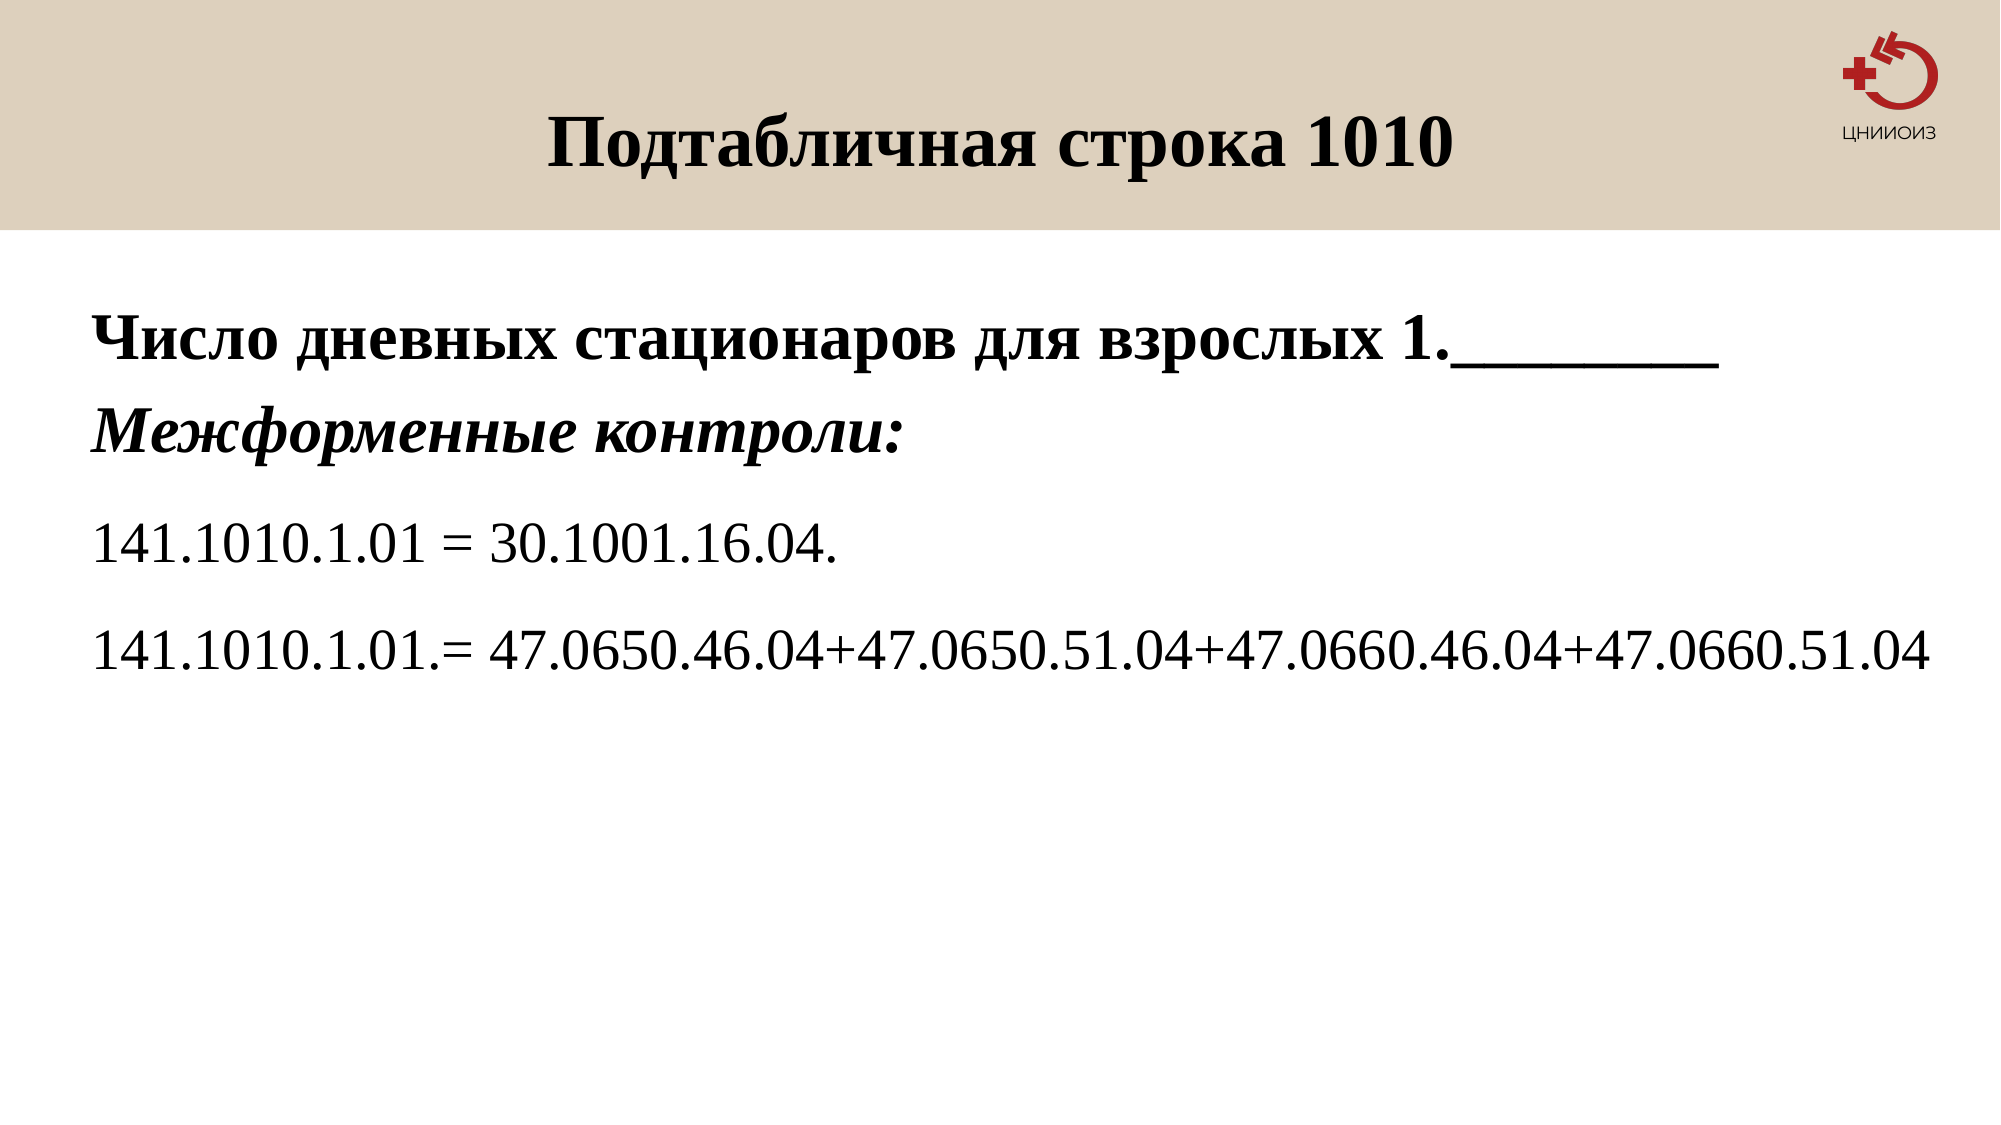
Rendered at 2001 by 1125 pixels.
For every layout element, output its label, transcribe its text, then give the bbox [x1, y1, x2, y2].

picture [1843, 31, 1938, 142]
text_box Подтабличная строка 1010 [326, 42, 1677, 231]
text_box [0, 0, 2000, 231]
text_box Число дневных стационаров для взрослых 1.________ Межформенные контроли: 141.1010.1.01 = 30.1001.16.04. 141.1010.1.01.= 47.0650.46.04+47.0650.51.04+47.0660.46.04+47.0660.51.04 [76, 285, 1953, 1083]
